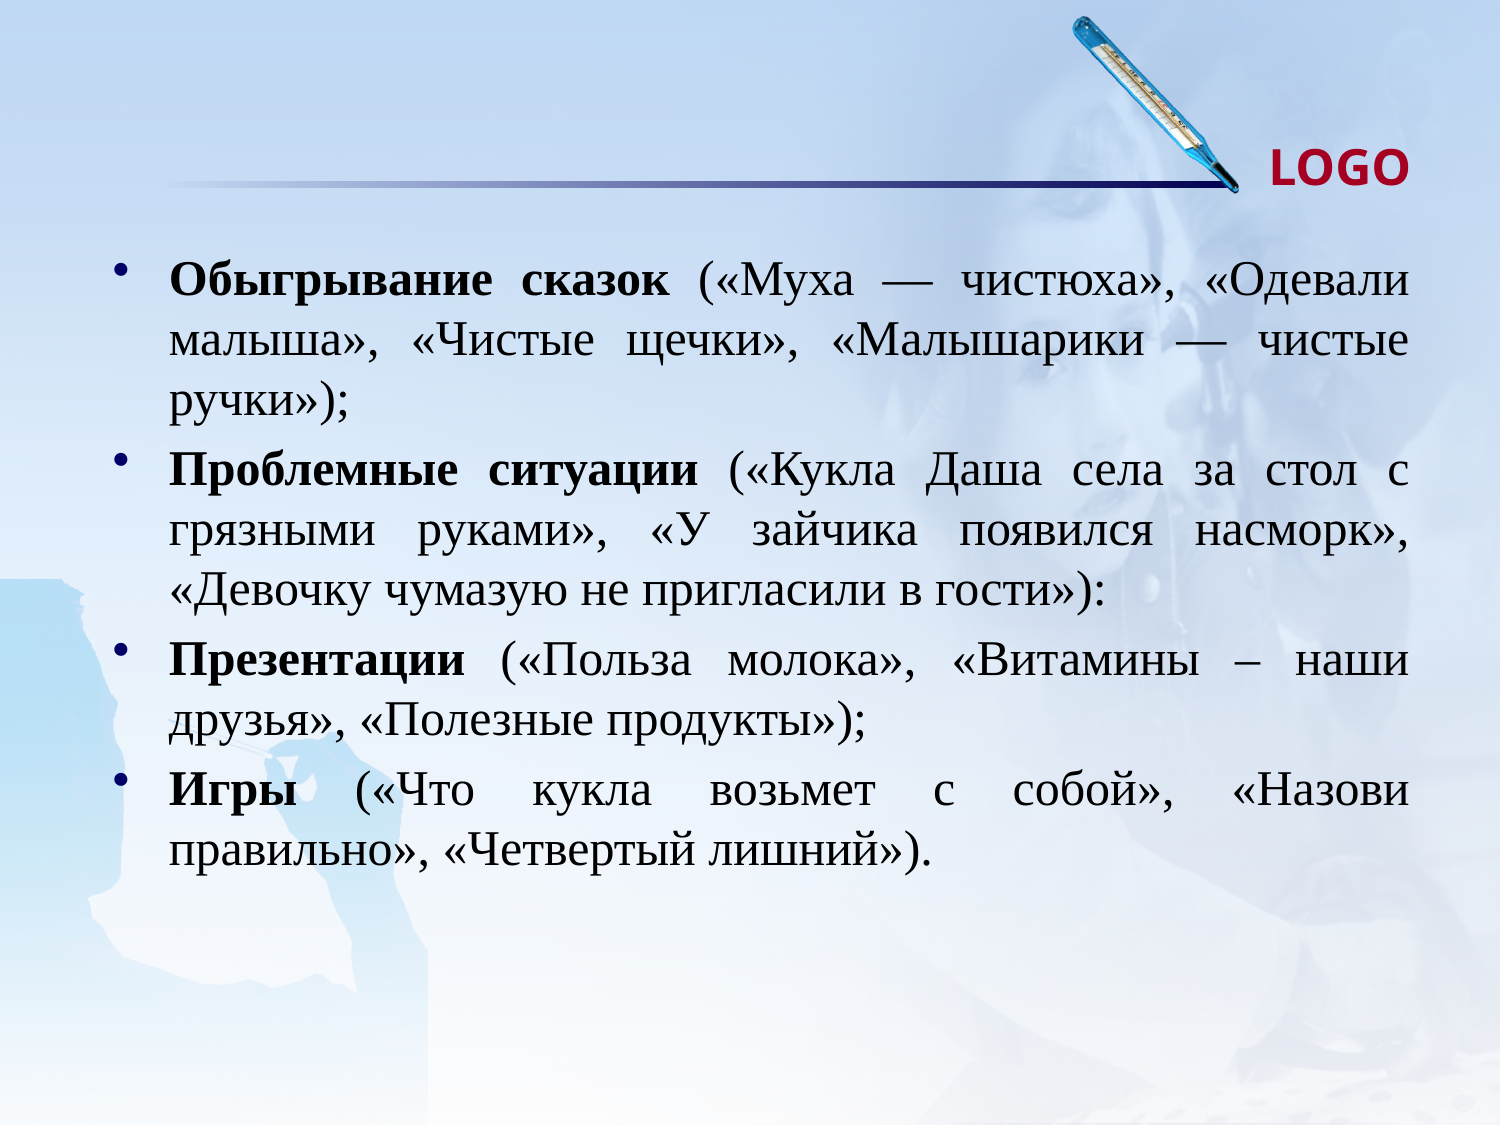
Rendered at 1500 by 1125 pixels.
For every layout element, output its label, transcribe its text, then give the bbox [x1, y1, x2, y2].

list Обыгрывание сказок («Муха — чистюха», «Одевали малыша», «Чистые щечки», «Малышарики — чистые ручки»); Проблемные ситуации («Кукла Даша села за стол с грязными руками», «У зайчика появился насморк», «Девочку чумазую не пригласили в гости»): Презентации («Польза молока», «Витамины – наши друзья», «Полезные продукты»); Игры («Что кукла возьмет с собой», «Назови правильно», «Четвертый лишний»). [97, 237, 1425, 1056]
picture [0, 0, 1500, 1125]
